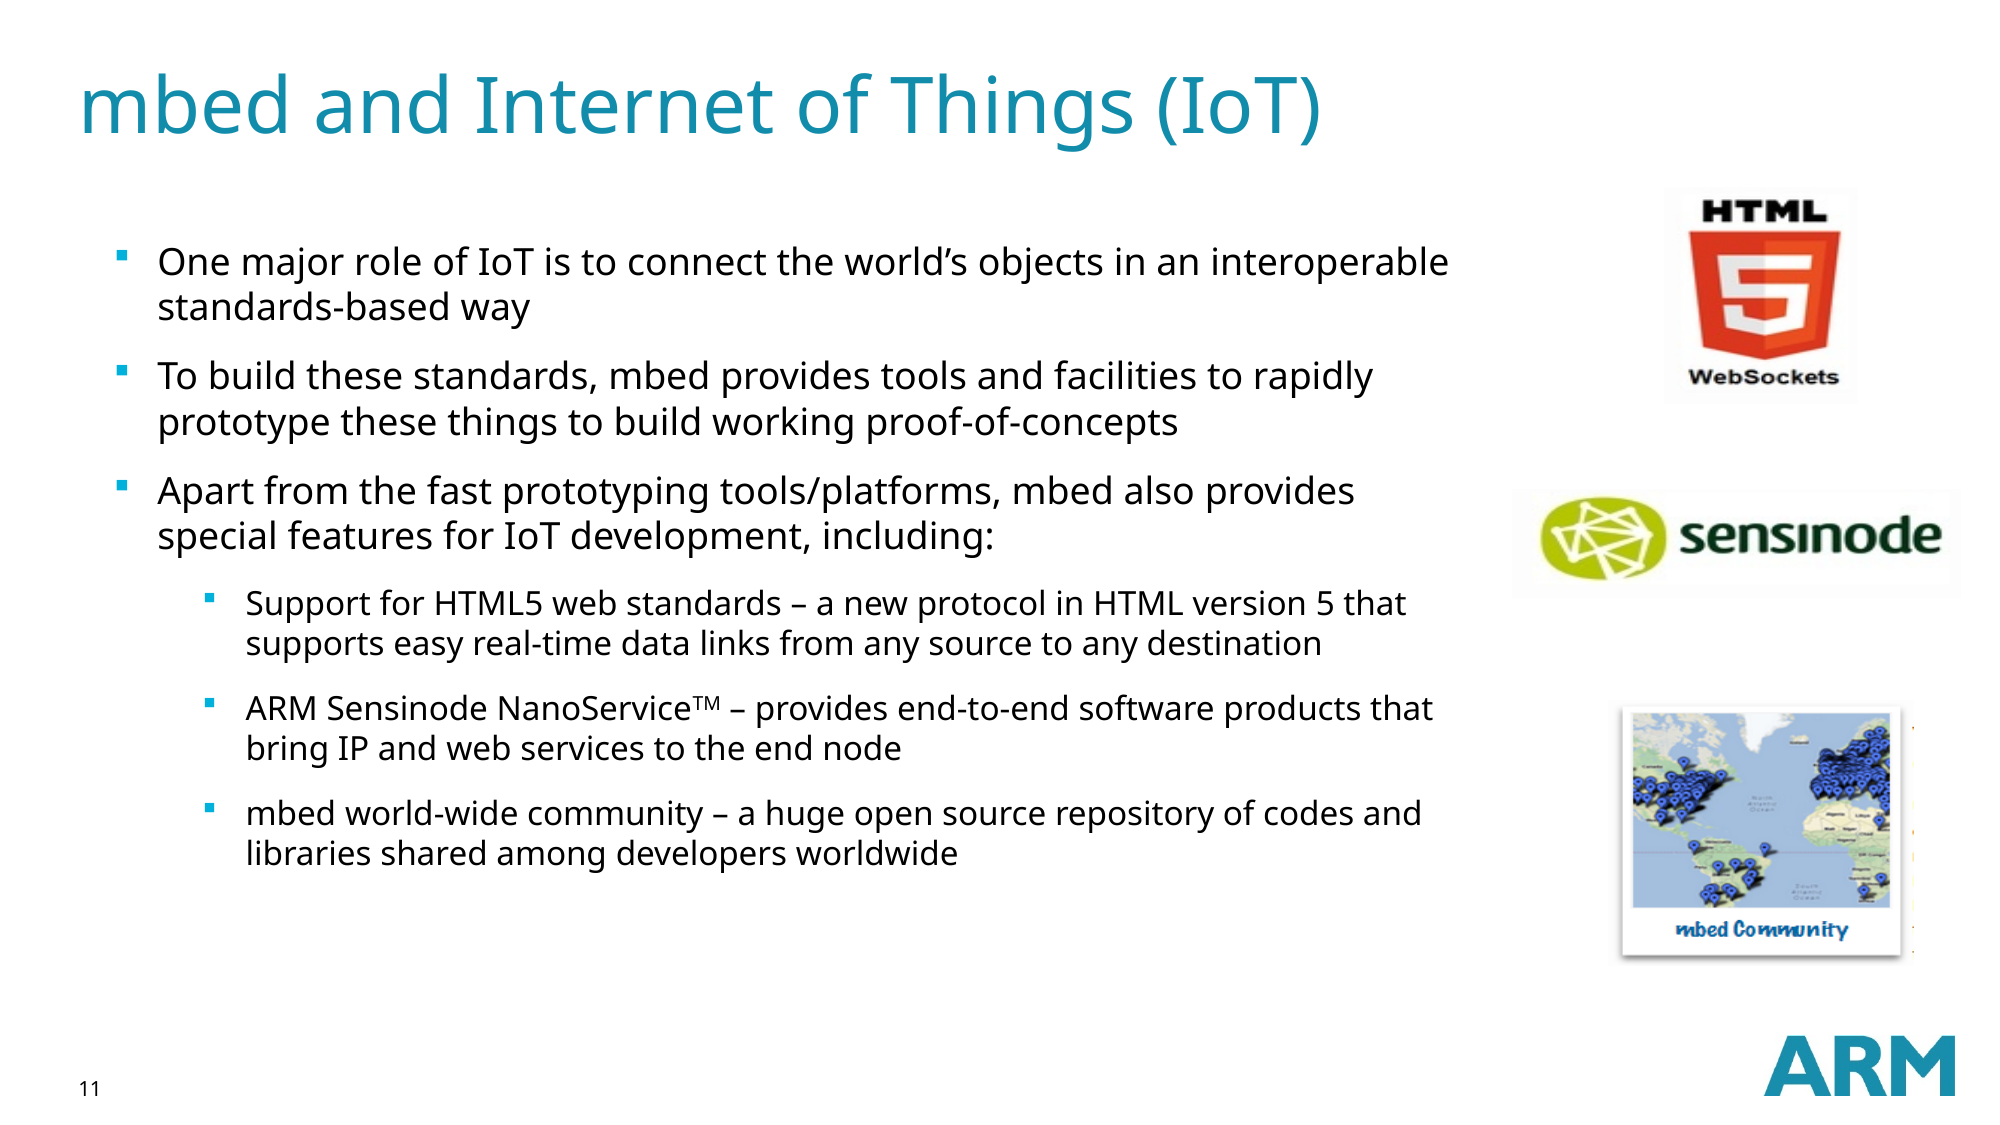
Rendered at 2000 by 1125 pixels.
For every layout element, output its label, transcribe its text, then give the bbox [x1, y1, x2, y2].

picture [1763, 1035, 1955, 1096]
picture [1663, 187, 1859, 404]
picture [1608, 700, 1914, 966]
list One major role of IoT is to connect the world’s objects in an interoperable standards-based way To build these standards, mbed provides tools and facilities to rapidly prototype these things to build working proof-of-concepts Apart from the fast prototyping tools/platforms, mbed also provides special features for IoT development, including: Support for HTML5 web standards – a new protocol in HTML version 5 that supports easy real-time data links from any source to any destination ARM Sensinode NanoServiceTM – provides end-to-end software products that bring IP and web services to the end node mbed world-wide community – a huge open source repository of codes and libraries shared among developers worldwide [113, 237, 1469, 1047]
picture [1512, 489, 1961, 598]
title mbed and Internet of Things (IoT) [78, 55, 1910, 150]
